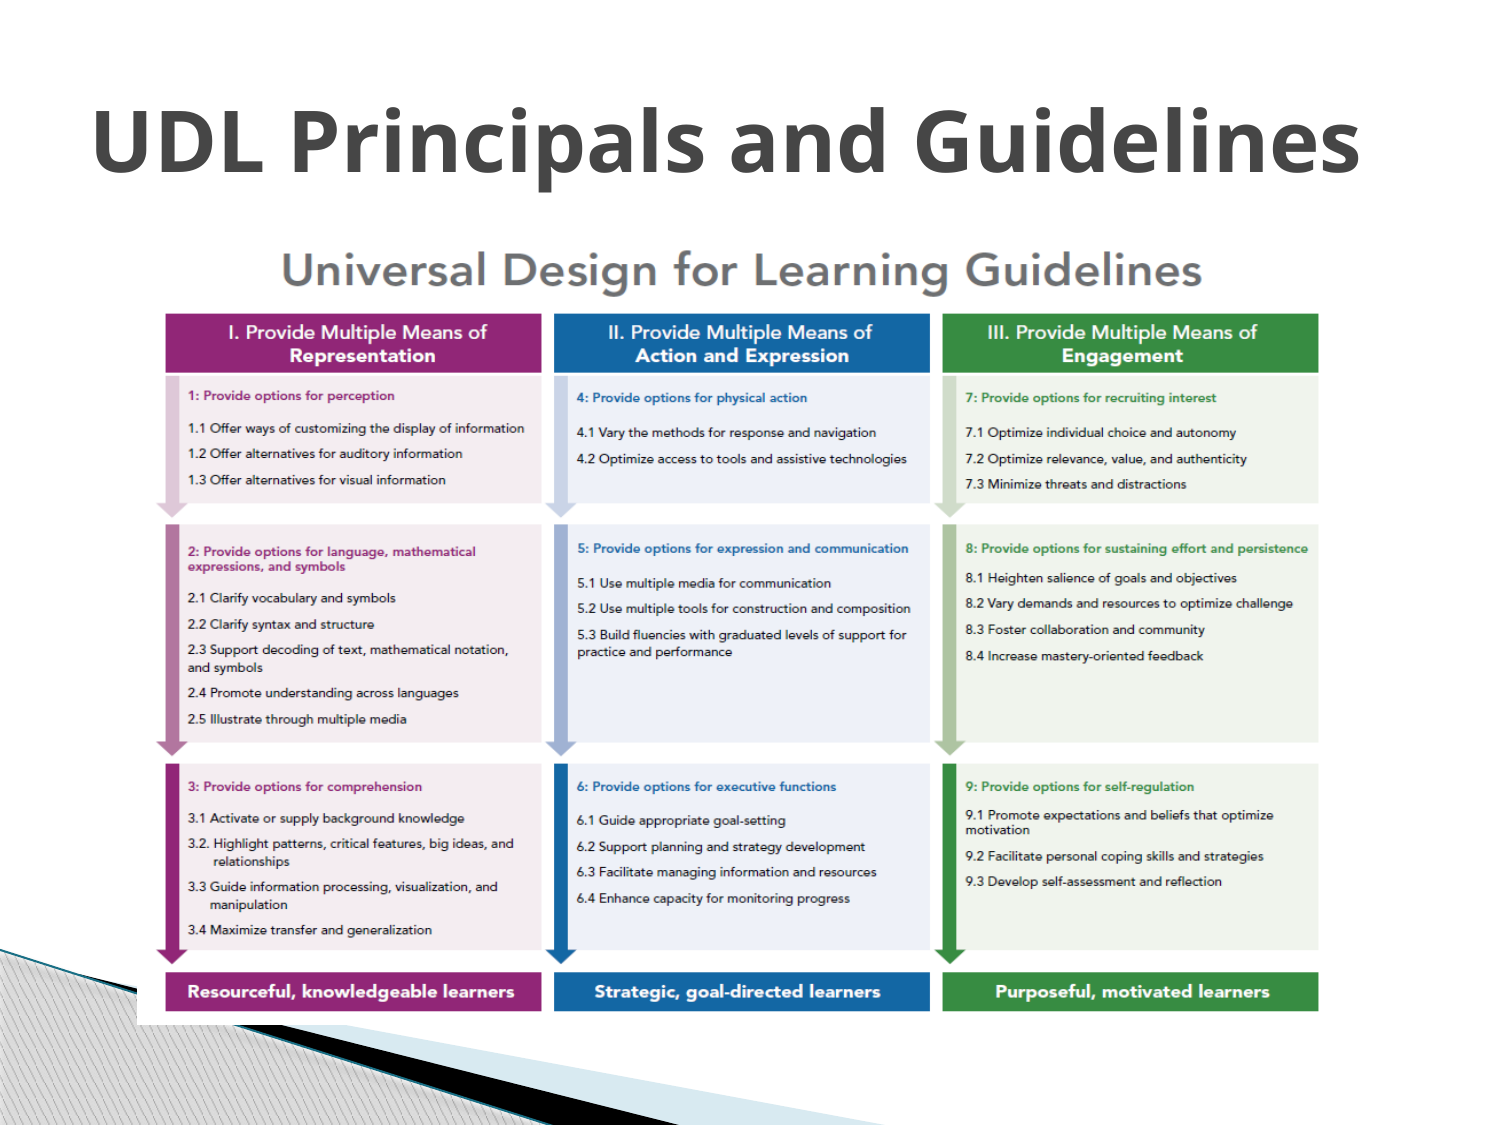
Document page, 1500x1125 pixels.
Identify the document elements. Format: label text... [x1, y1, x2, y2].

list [137, 242, 1338, 1026]
title UDL Principals and Guidelines [75, 45, 1425, 233]
